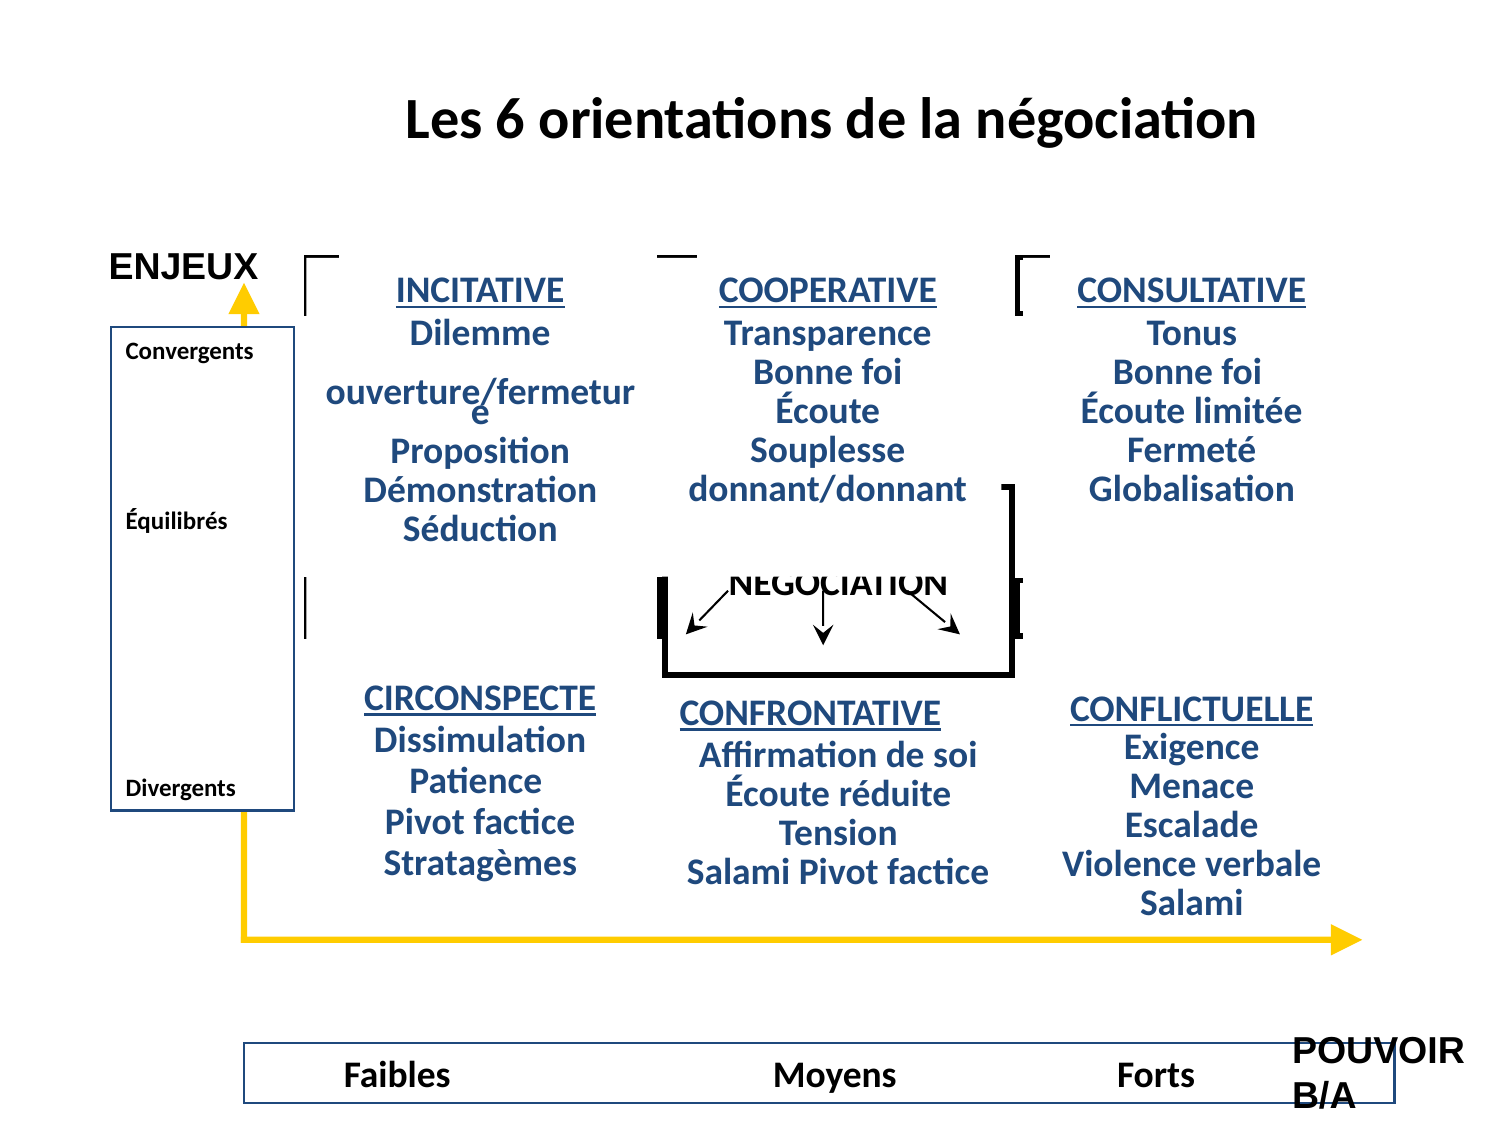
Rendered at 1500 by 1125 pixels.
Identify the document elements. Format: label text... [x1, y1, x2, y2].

title Les 6 orientations de la négociation [210, 58, 1454, 172]
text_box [306, 257, 1361, 282]
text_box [306, 947, 1361, 1058]
text_box POUVOIR B/A [1277, 1018, 1500, 1124]
text_box ENJEUX [93, 234, 293, 295]
text_box Faibles Moyens Forts [243, 1042, 1277, 1103]
text_box Convergents Équilibrés Divergents [110, 327, 238, 811]
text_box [243, 282, 1363, 940]
